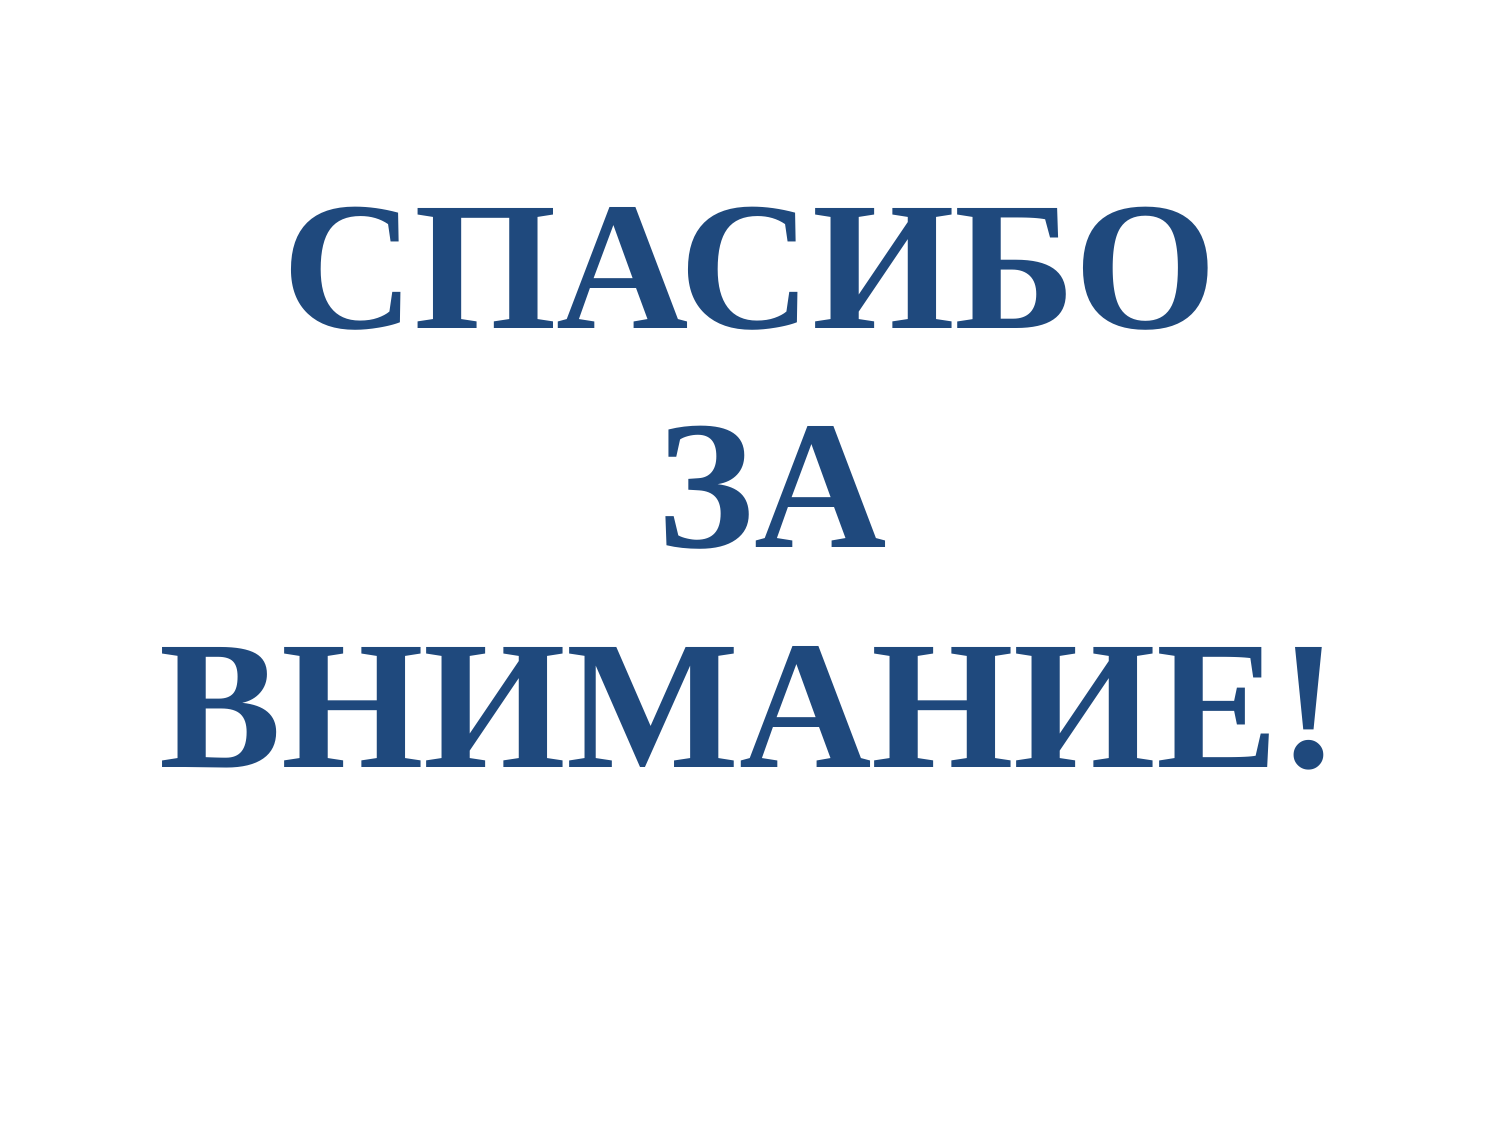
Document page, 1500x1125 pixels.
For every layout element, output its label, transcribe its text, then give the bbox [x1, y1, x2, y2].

title Спасибо за внимание! [112, 137, 1388, 409]
